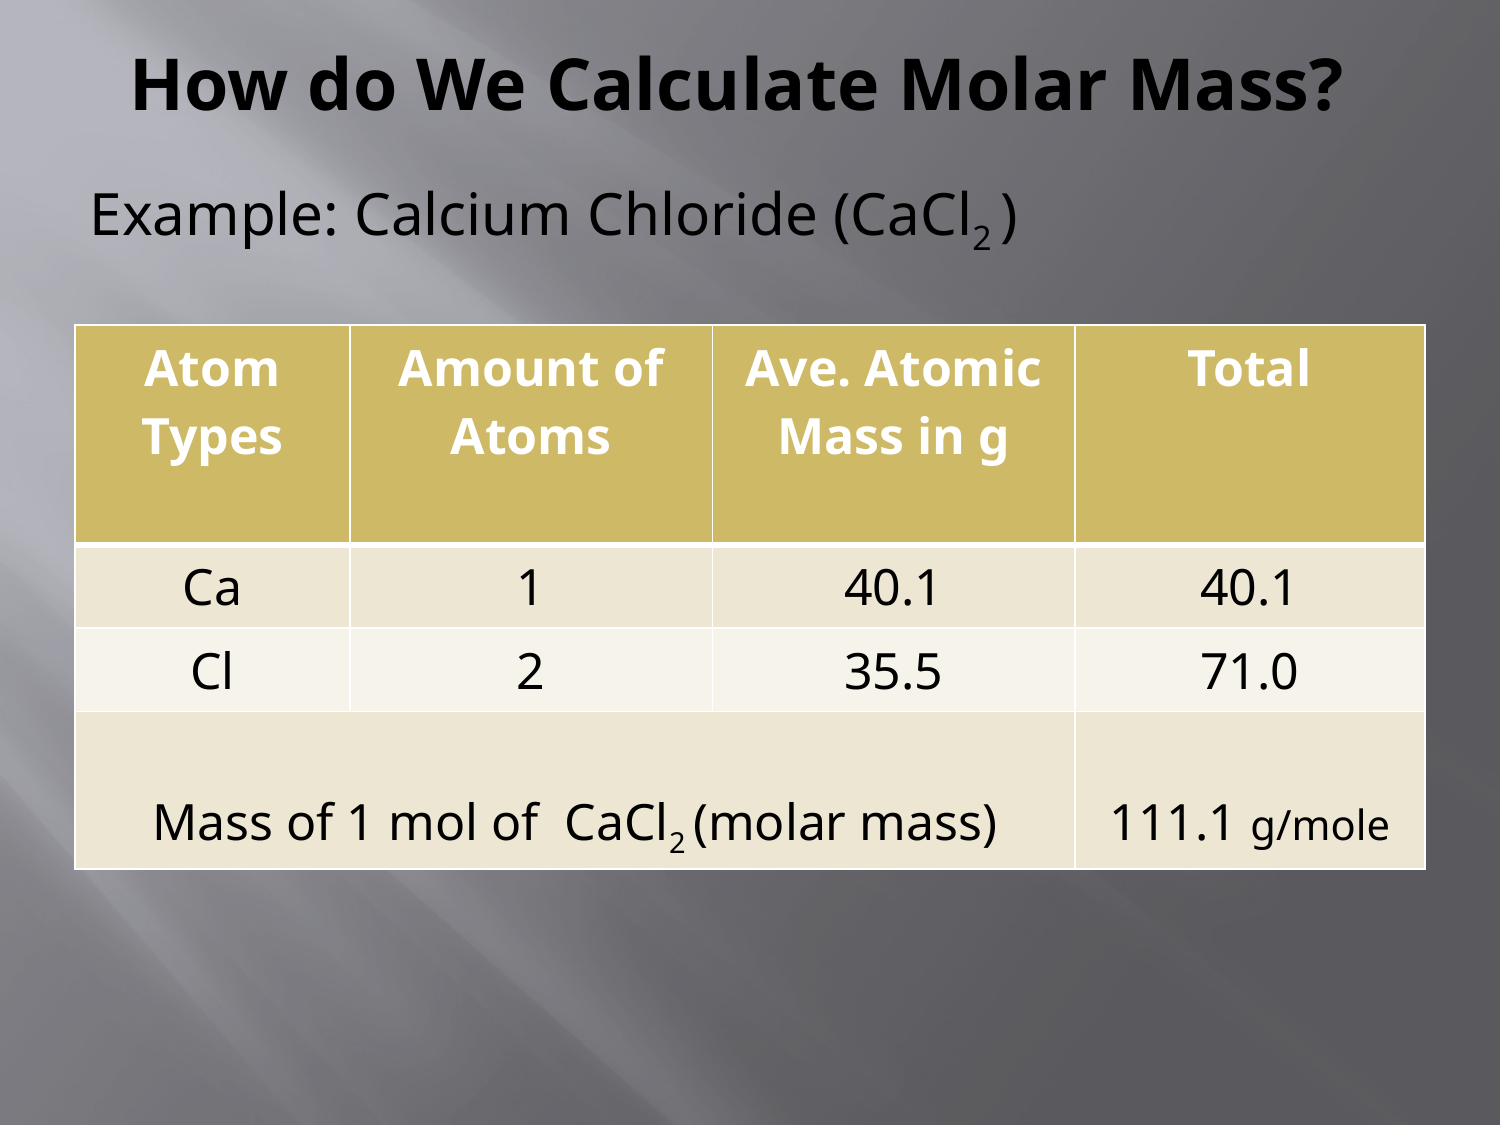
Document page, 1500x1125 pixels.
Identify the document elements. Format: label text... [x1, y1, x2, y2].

table_header Amount of Atoms [351, 326, 712, 542]
table_cell 40.1 [713, 548, 1074, 627]
table_cell 35.5 [713, 629, 1074, 711]
table_header Ave. Atomic Mass in g [713, 326, 1074, 542]
table_header Total [1076, 326, 1424, 542]
table_cell Mass of 1 mol of CaCl2 (molar mass) [76, 712, 1074, 868]
table_cell 1 [351, 548, 712, 627]
table_cell 71.0 [1076, 629, 1424, 711]
table_cell 40.1 [1076, 548, 1424, 627]
table_cell Ca [76, 548, 349, 627]
title How do We Calculate Molar Mass? [0, 0, 1475, 163]
table_cell 111.1 g/mole [1076, 712, 1424, 868]
text_box Example: Calcium Chloride (CaCl2 ) [75, 99, 1150, 265]
table_header Atom Types [76, 326, 349, 542]
table_cell 2 [351, 629, 712, 711]
table_cell Cl [76, 629, 349, 711]
